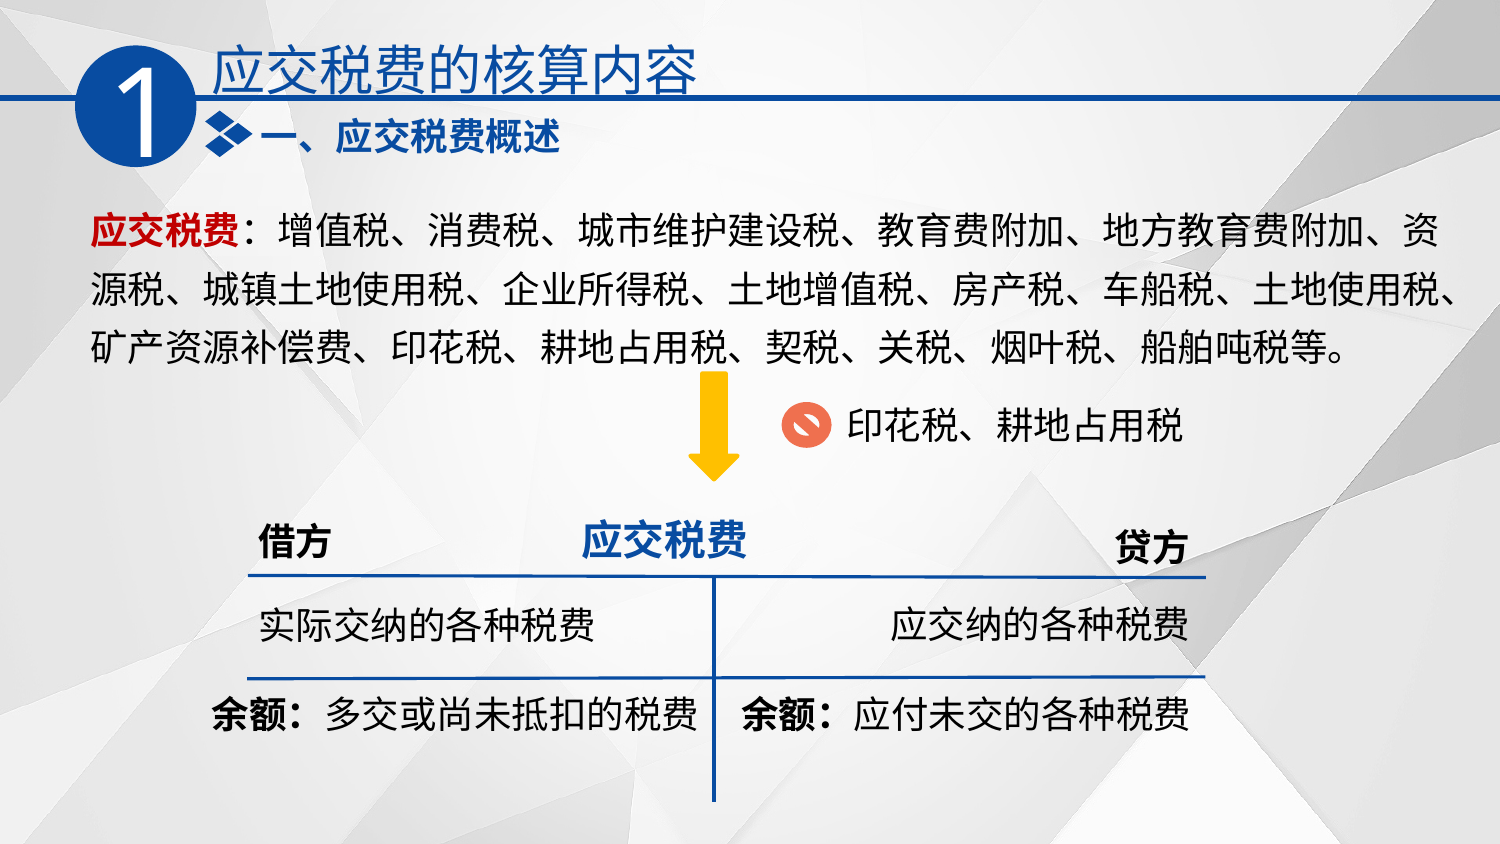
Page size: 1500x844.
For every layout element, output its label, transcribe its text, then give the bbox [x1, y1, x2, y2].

text_box [223, 122, 248, 145]
text_box 应交税费的核算内容 [198, 45, 857, 92]
text_box 应交税费：增值税、消费税、城市维护建设税、教育费附加、地方教育费附加、资源税、城镇土地使用税、企业所得税、土地增值税、房产税、车船税、土地使用税、矿产资源补偿费、印花税、耕地占用税、契税、关税、烟叶税、船舶吨税等。 [75, 186, 1459, 377]
text_box [781, 402, 832, 448]
text_box 1 [84, 45, 203, 97]
picture [0, 101, 1500, 844]
text_box 应交纳的各种税费 [718, 593, 1206, 654]
text_box 印花税、耕地占用税 [831, 394, 1199, 455]
text_box [205, 110, 235, 133]
text_box [75, 74, 84, 97]
text_box 余额：多交或尚未抵扣的税费 [196, 683, 709, 744]
text_box 应交消费税的核算 [715, 683, 1206, 689]
text_box 1 [84, 107, 203, 171]
picture [0, 0, 1500, 95]
text_box 实际交纳的各种税费 [243, 594, 709, 655]
text_box 一、应交税费概述 [248, 107, 586, 164]
text_box 余额：应付未交的各种税费 [718, 687, 1206, 744]
text_box [75, 107, 84, 138]
text_box 贷方 [1099, 516, 1205, 573]
text_box [688, 371, 740, 482]
text_box 借方 [243, 510, 349, 571]
text_box 应交税费 [566, 506, 857, 572]
text_box [205, 135, 235, 158]
